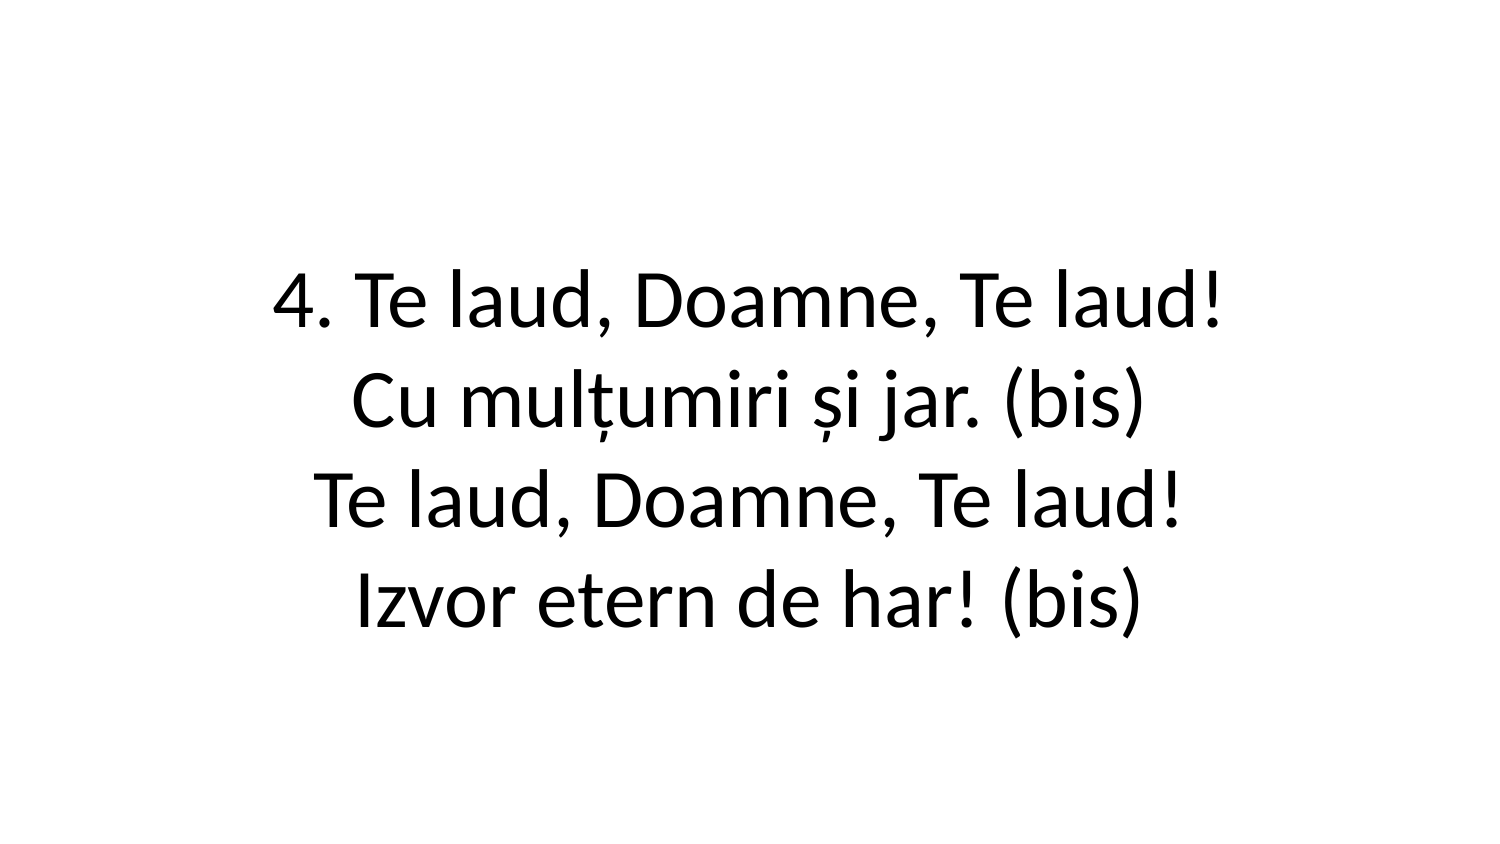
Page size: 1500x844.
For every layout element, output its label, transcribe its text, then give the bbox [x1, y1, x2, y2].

text_box 4. Te laud, Doamne, Te laud! Cu mulțumiri și jar. (bis) Te laud, Doamne, Te laud! Izvor etern de har! (bis) [257, 192, 1243, 652]
